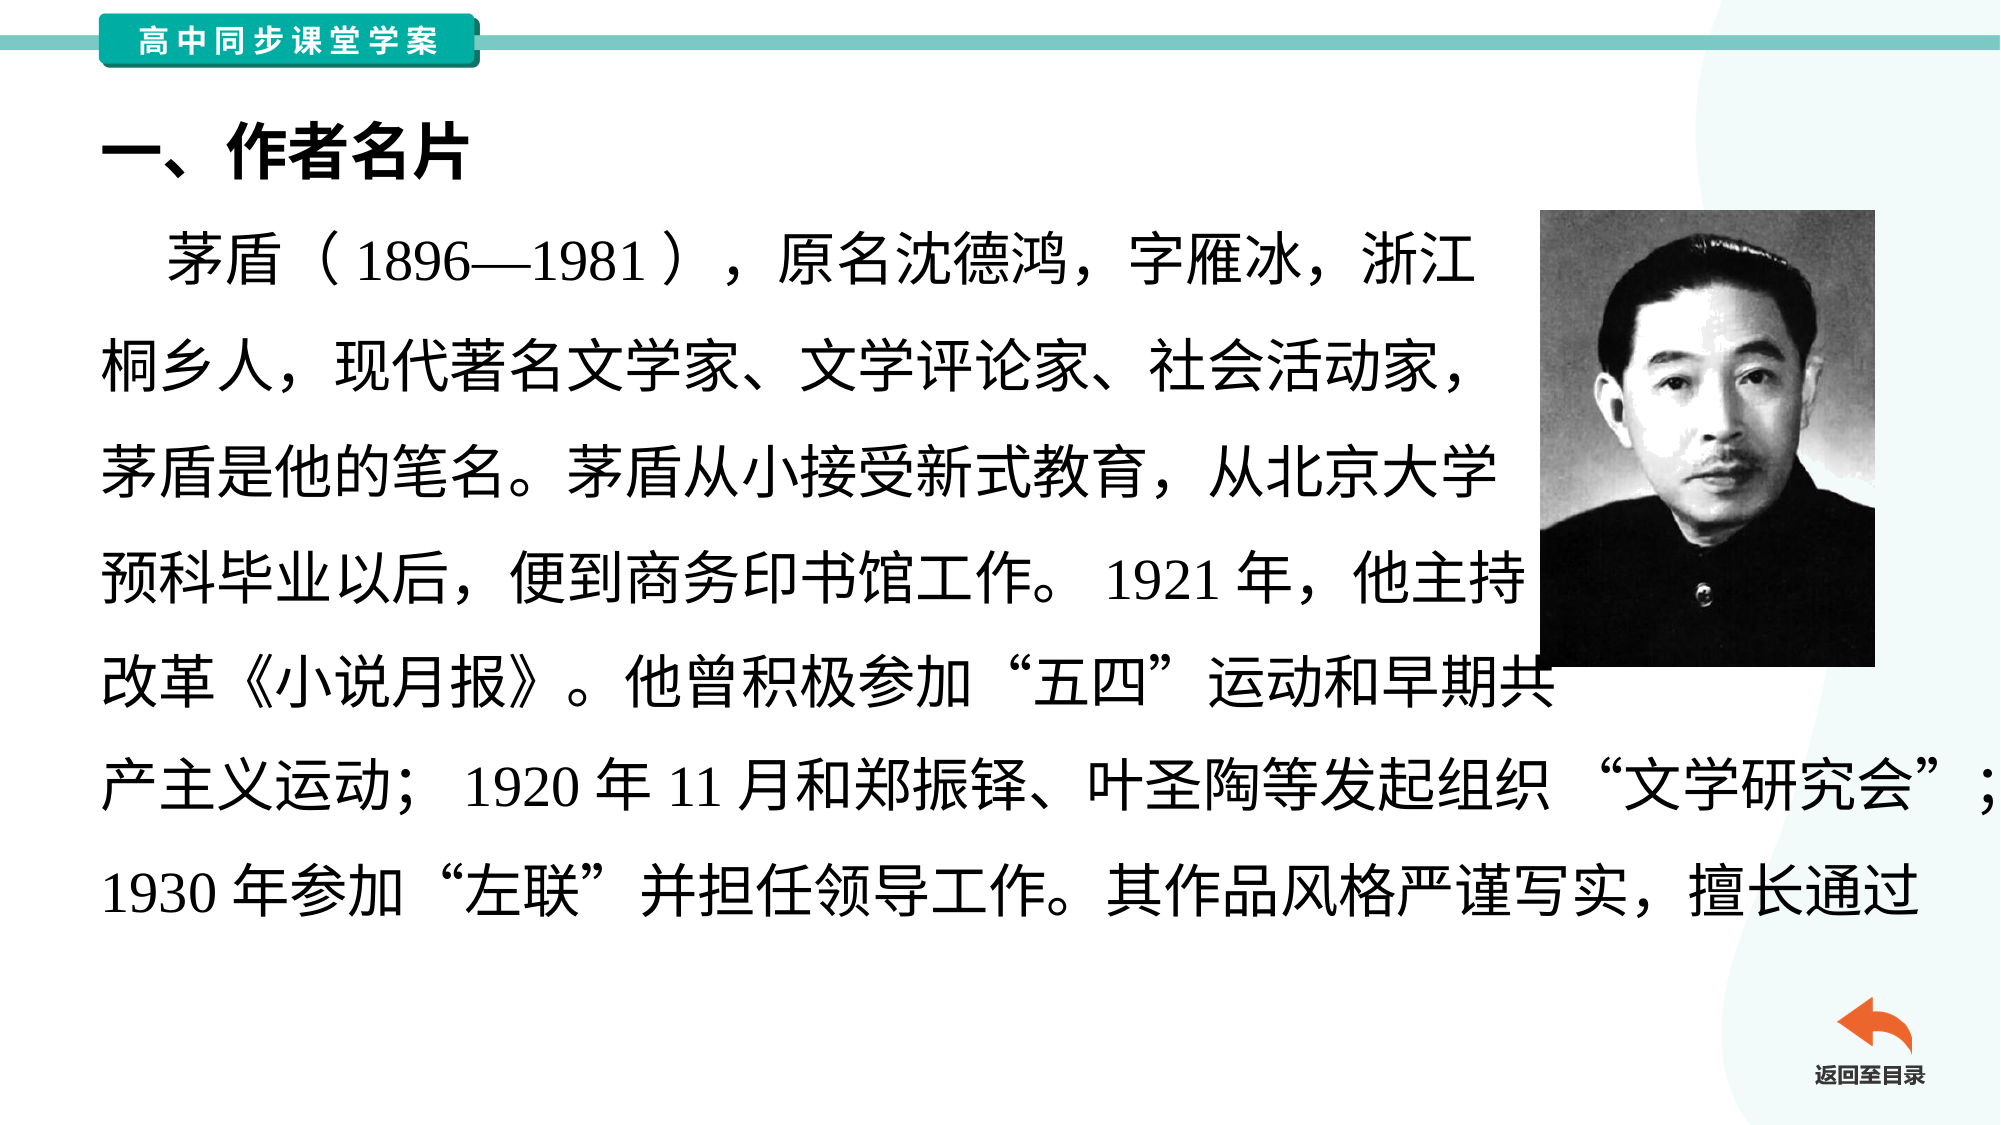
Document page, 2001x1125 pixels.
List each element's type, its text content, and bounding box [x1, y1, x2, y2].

picture [0, 0, 2000, 1125]
text_box 产主义运动；1920年11月和郑振铎、叶圣陶等发起组织 “文学研究会”； 1930年参加“左联”并担任领导工作。其作品风格严谨写实，擅长通过 [100, 711, 1900, 925]
text_box 一、作者名片 [100, 76, 1899, 248]
text_box 茅盾（1896—1981），原名沈德鸿，字雁冰，浙江 桐乡人，现代著名文学家、文学评论家、社会活动家， 茅盾是他的笔名。茅盾从小接受新式教育，从北京大学 预科毕业以后，便到商务印书馆工作。1921年，他主持 改革《小说月报》。他曾积极参加“五四”运动和早期共 [100, 186, 1544, 705]
